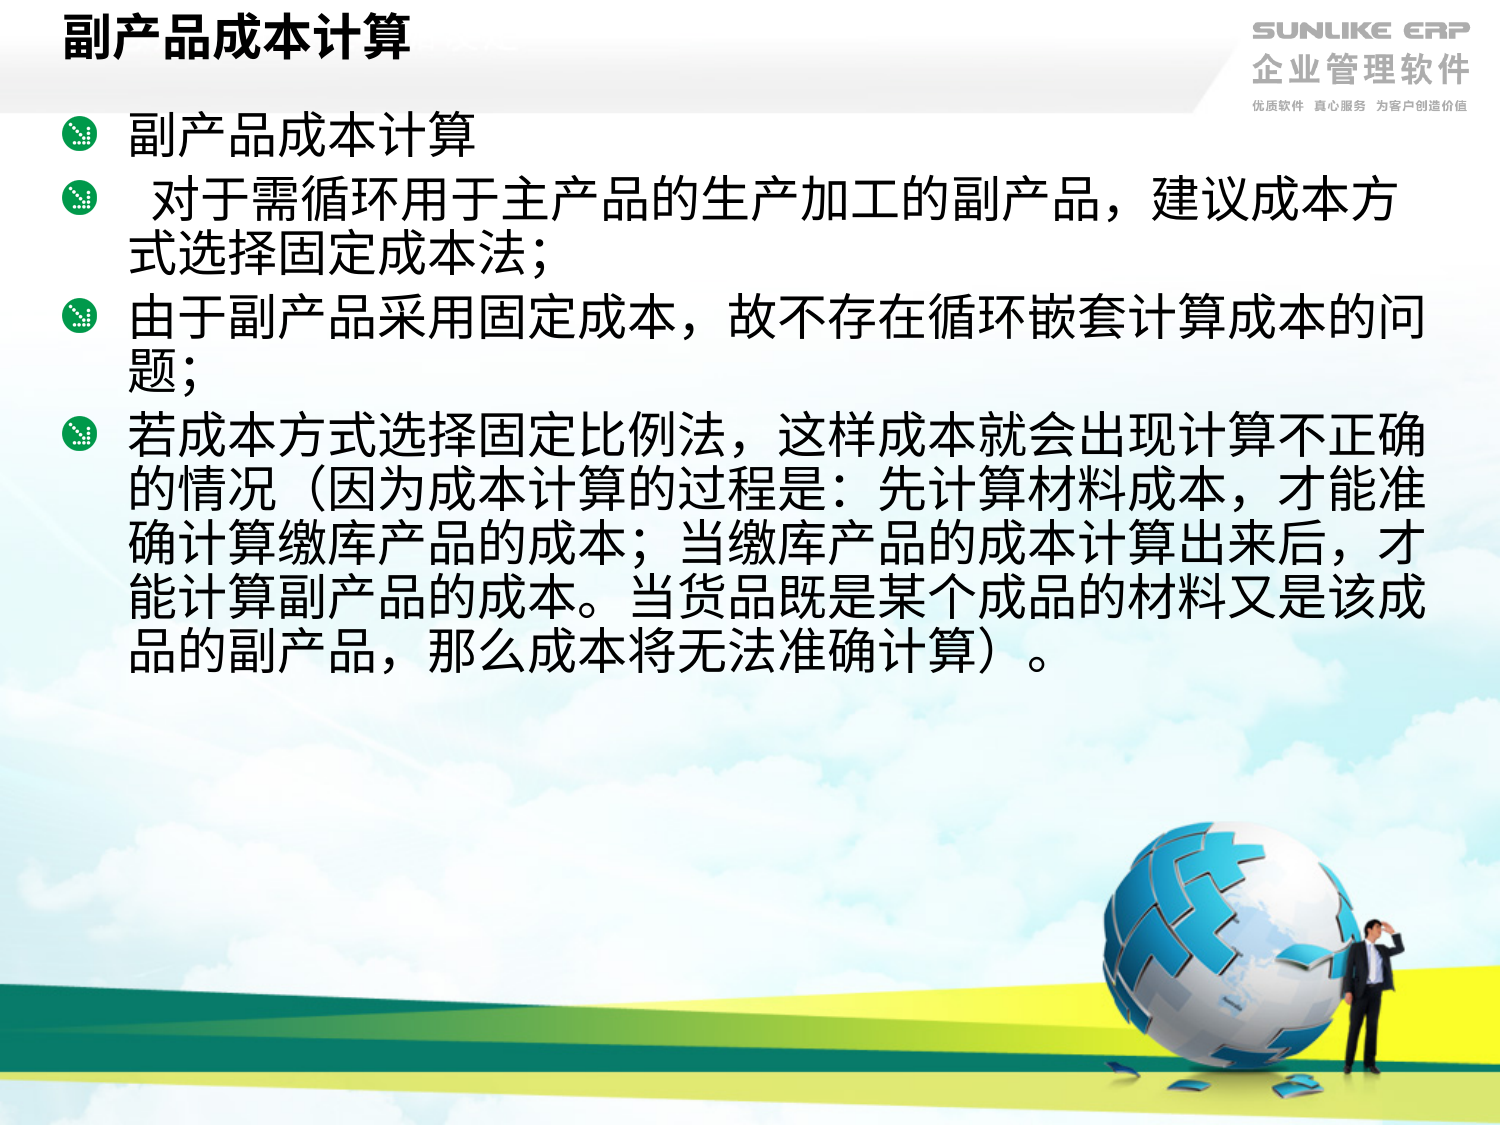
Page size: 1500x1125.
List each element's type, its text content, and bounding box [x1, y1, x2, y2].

title 副产品成本计算 [62, 12, 855, 110]
picture [0, 0, 1500, 1125]
list 副产品成本计算 对于需循环用于主产品的生产加工的副产品，建议成本方式选择固定成本法； 由于副产品采用固定成本，故不存在循环嵌套计算成本的问题； 若成本方式选择固定比例法，这样成本就会出现计算不正确的情况（因为成本计算的过程是：先计算材料成本，才能准确计算缴库产品的成本；当缴库产品的成本计算出来后，才能计算副产品的成本。当货品既是某个成品的材料又是该成品的副产品，那么成本将无法准确计算）。 [62, 110, 1438, 738]
